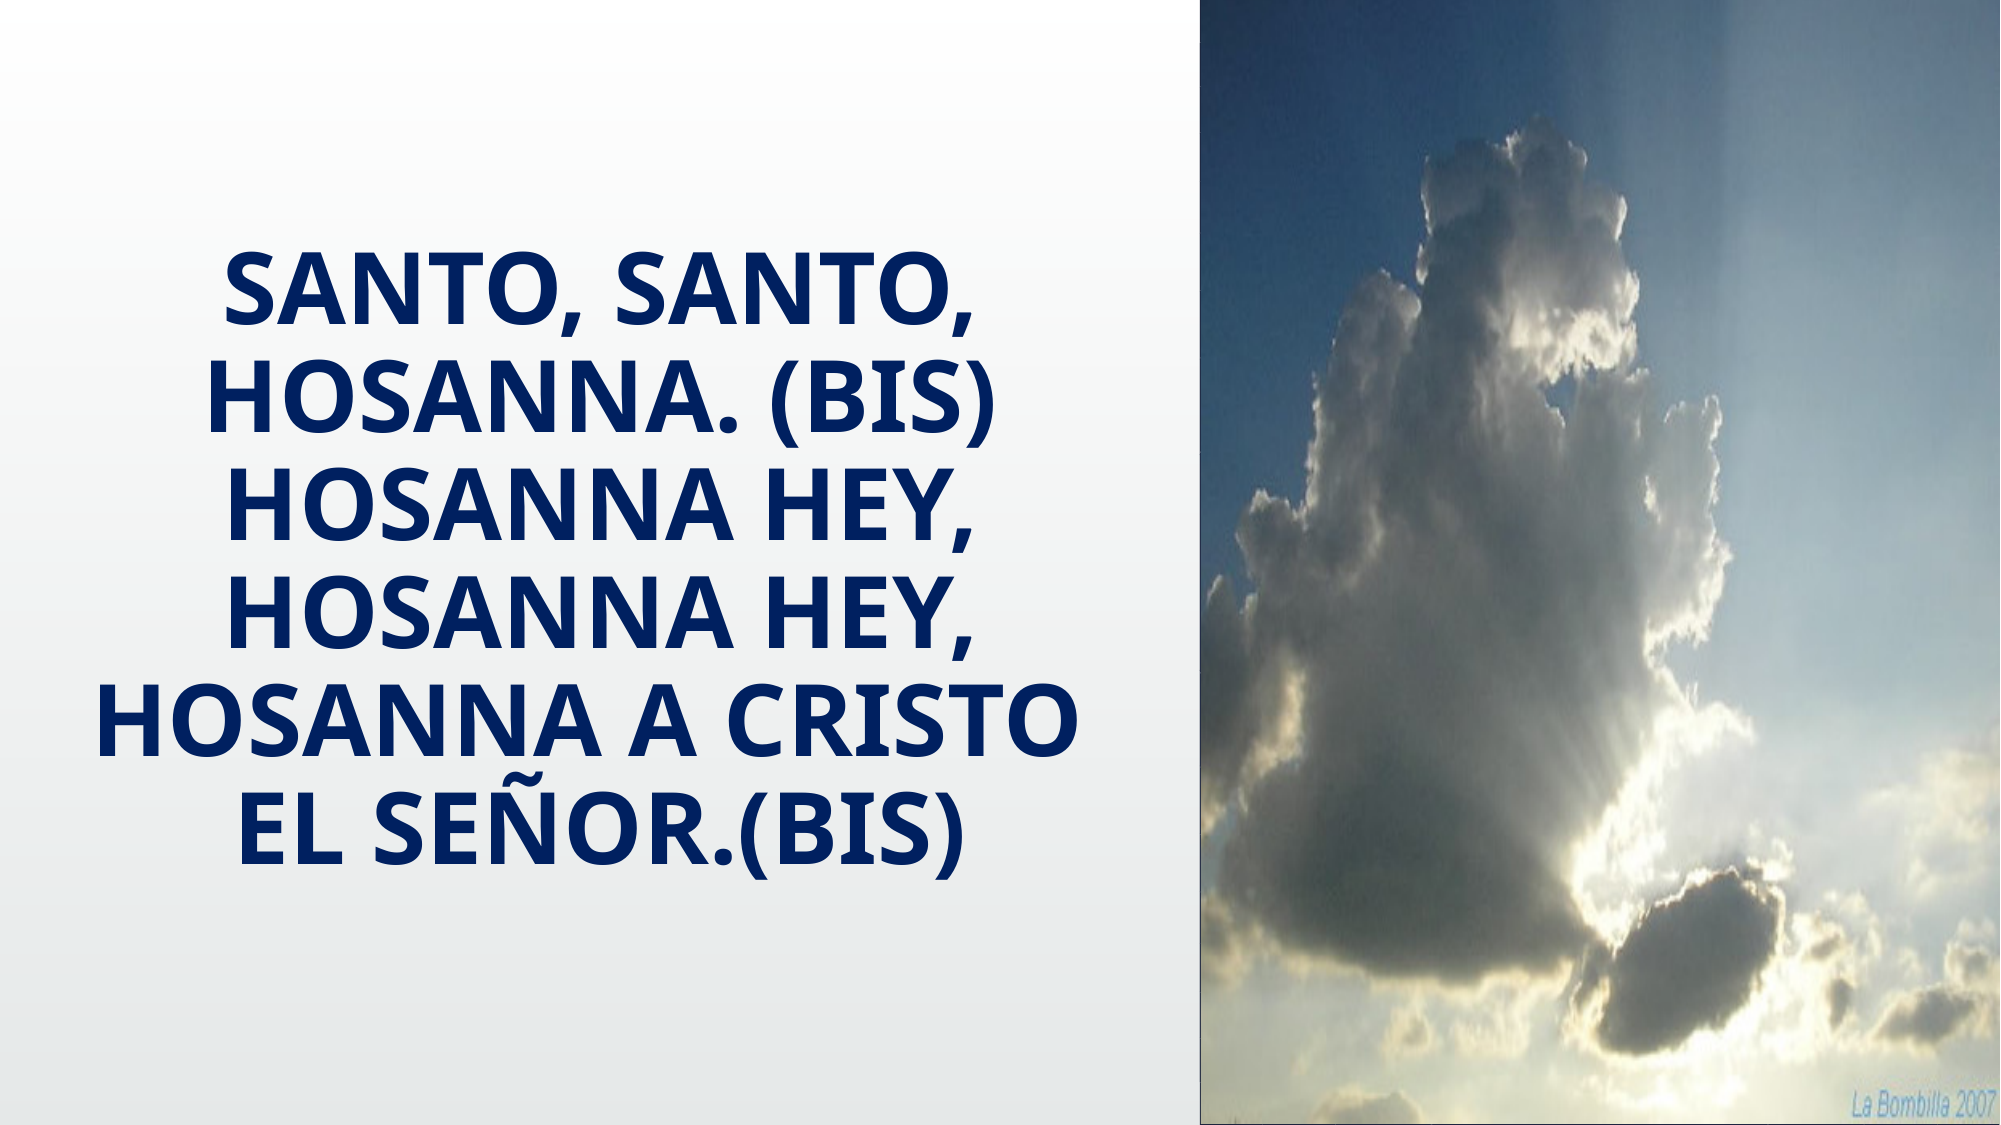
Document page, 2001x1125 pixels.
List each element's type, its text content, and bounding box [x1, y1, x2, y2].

title SANTO, SANTO, HOSANNA. (BIS) HOSANNA HEY, HOSANNA HEY, HOSANNA A CRISTO EL SEÑOR.(BIS) [0, 0, 1201, 1125]
picture [1200, 0, 2000, 1124]
